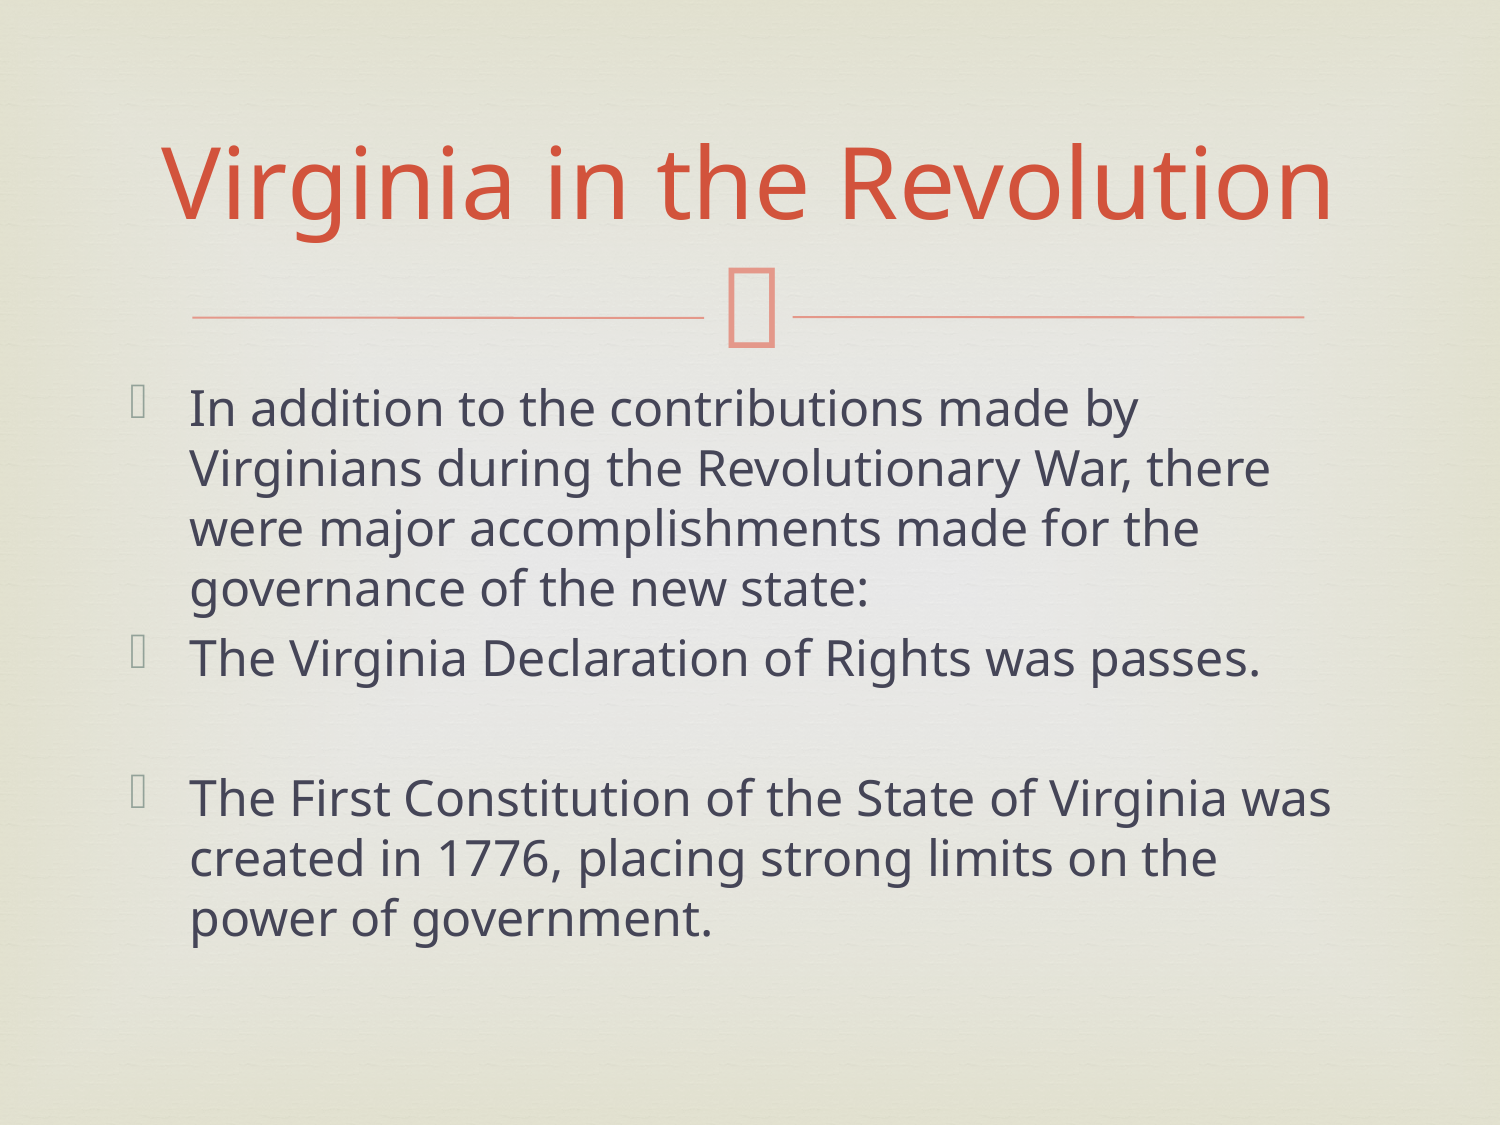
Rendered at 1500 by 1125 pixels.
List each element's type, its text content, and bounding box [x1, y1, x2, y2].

title Virginia in the Revolution [112, 93, 1386, 267]
list In addition to the contributions made by Virginians during the Revolutionary War, there were major accomplishments made for the governance of the new state: The Virginia Declaration of Rights was passes. The First Constitution of the State of Virginia was created in 1776, placing strong limits on the power of government. [114, 368, 1386, 1005]
